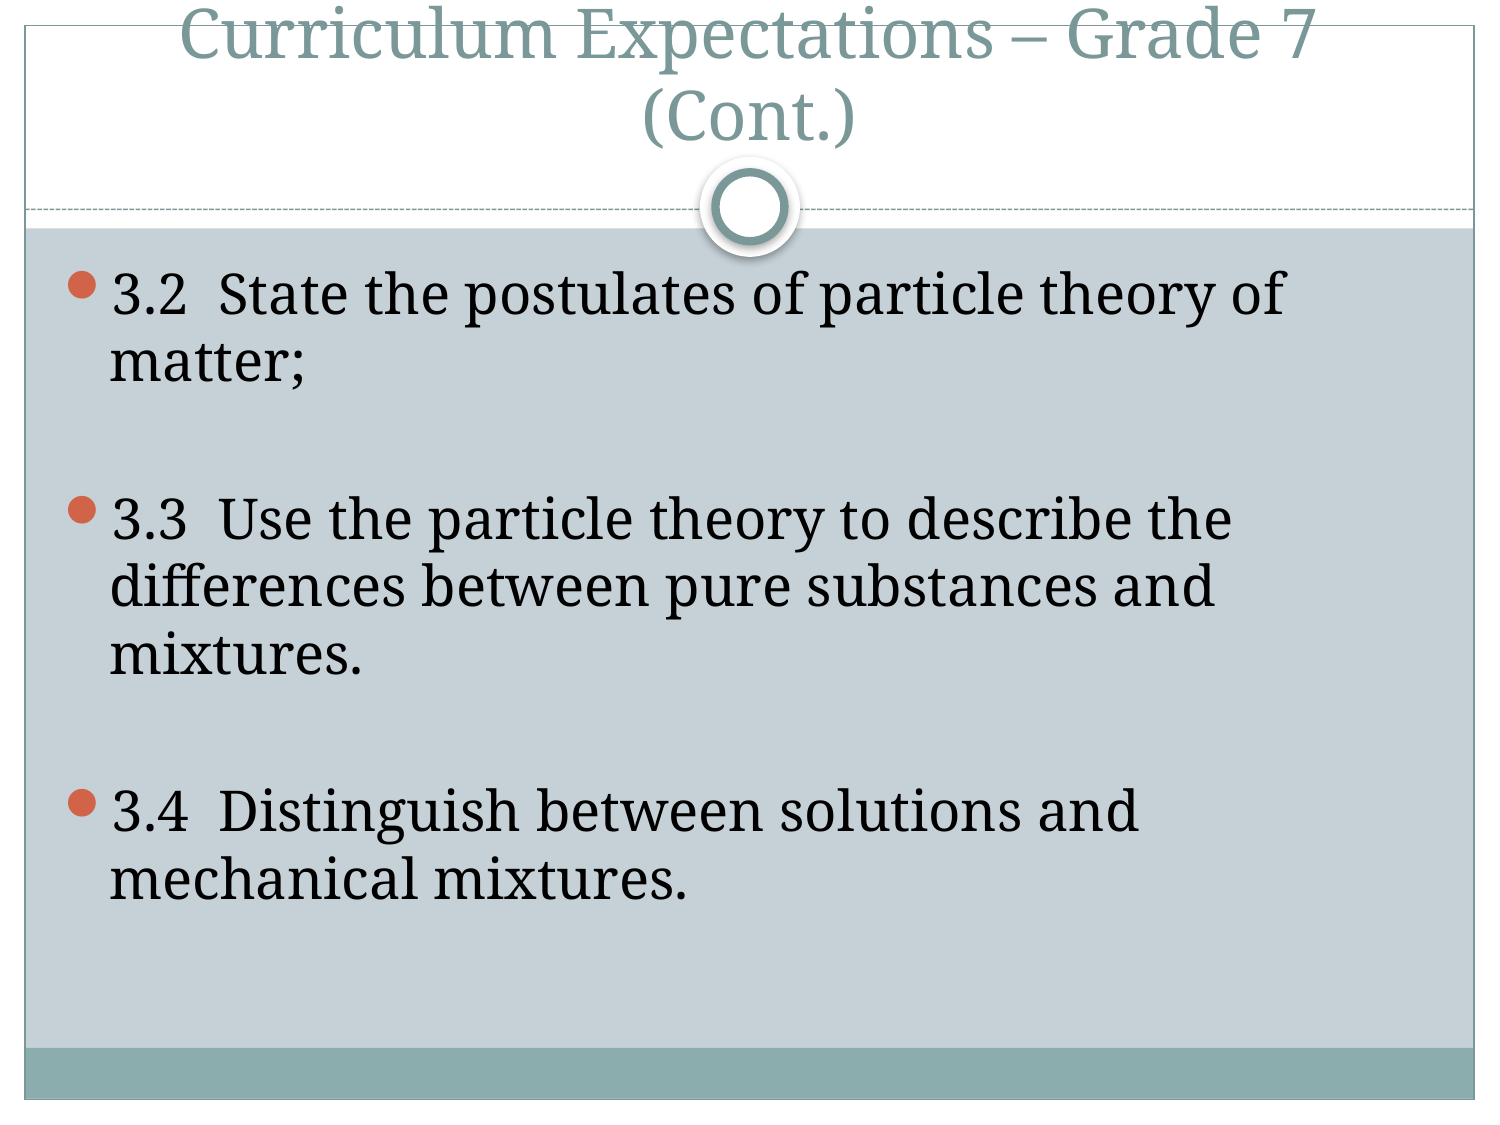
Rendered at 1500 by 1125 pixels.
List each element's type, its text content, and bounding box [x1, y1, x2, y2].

list 3.2 State the postulates of particle theory of matter; 3.3 Use the particle theory to describe the differences between pure substances and mixtures. 3.4 Distinguish between solutions and mechanical mixtures. [49, 250, 1445, 1001]
title Curriculum Expectations – Grade 7 (Cont.) [49, 37, 1450, 162]
